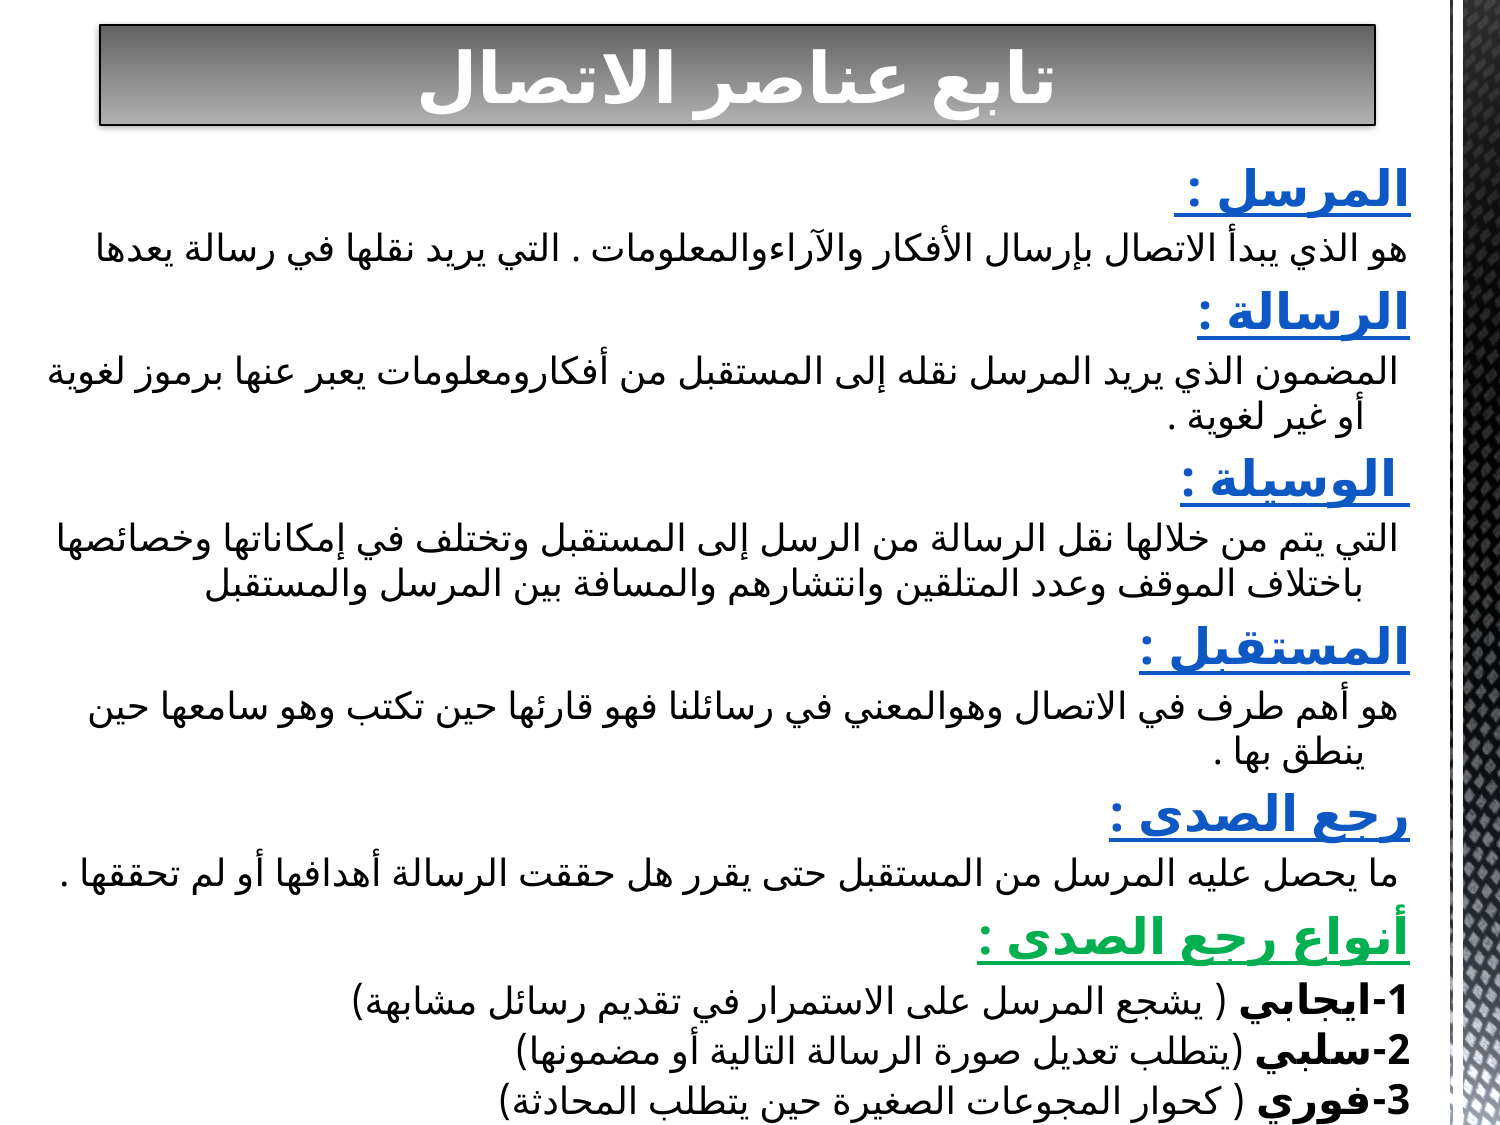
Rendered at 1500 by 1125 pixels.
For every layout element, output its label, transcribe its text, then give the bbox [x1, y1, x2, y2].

title تابع عناصر الاتصال [99, 24, 1376, 126]
text_box المرسل : هو الذي يبدأ الاتصال بإرسال الأفكار والآراءوالمعلومات . التي يريد نقلها في رسالة يعدها الرسالة : المضمون الذي يريد المرسل نقله إلى المستقبل من أفكارومعلومات يعبر عنها برموز لغوية أو غير لغوية . الوسيلة : التي يتم من خلالها نقل الرسالة من الرسل إلى المستقبل وتختلف في إمكاناتها وخصائصها باختلاف الموقف وعدد المتلقين وانتشارهم والمسافة بين المرسل والمستقبل المستقبل : هو أهم طرف في الاتصال وهوالمعني في رسائلنا فهو قارئها حين تكتب وهو سامعها حين ينطق بها . رجع الصدى : ما يحصل عليه المرسل من المستقبل حتى يقرر هل حققت الرسالة أهدافها أو لم تحققها . أنواع رجع الصدى : 1-ايجابي ( يشجع المرسل على الاستمرار في تقديم رسائل مشابهة) 2-سلبي (يتطلب تعديل صورة الرسالة التالية أو مضمونها) 3-فوري ( كحوار المجوعات الصغيرة حين يتطلب المحادثة) 4-مؤجل (يتأخر وصوله إلى المرسل) [24, 149, 1425, 1125]
picture [1447, 0, 1500, 1125]
